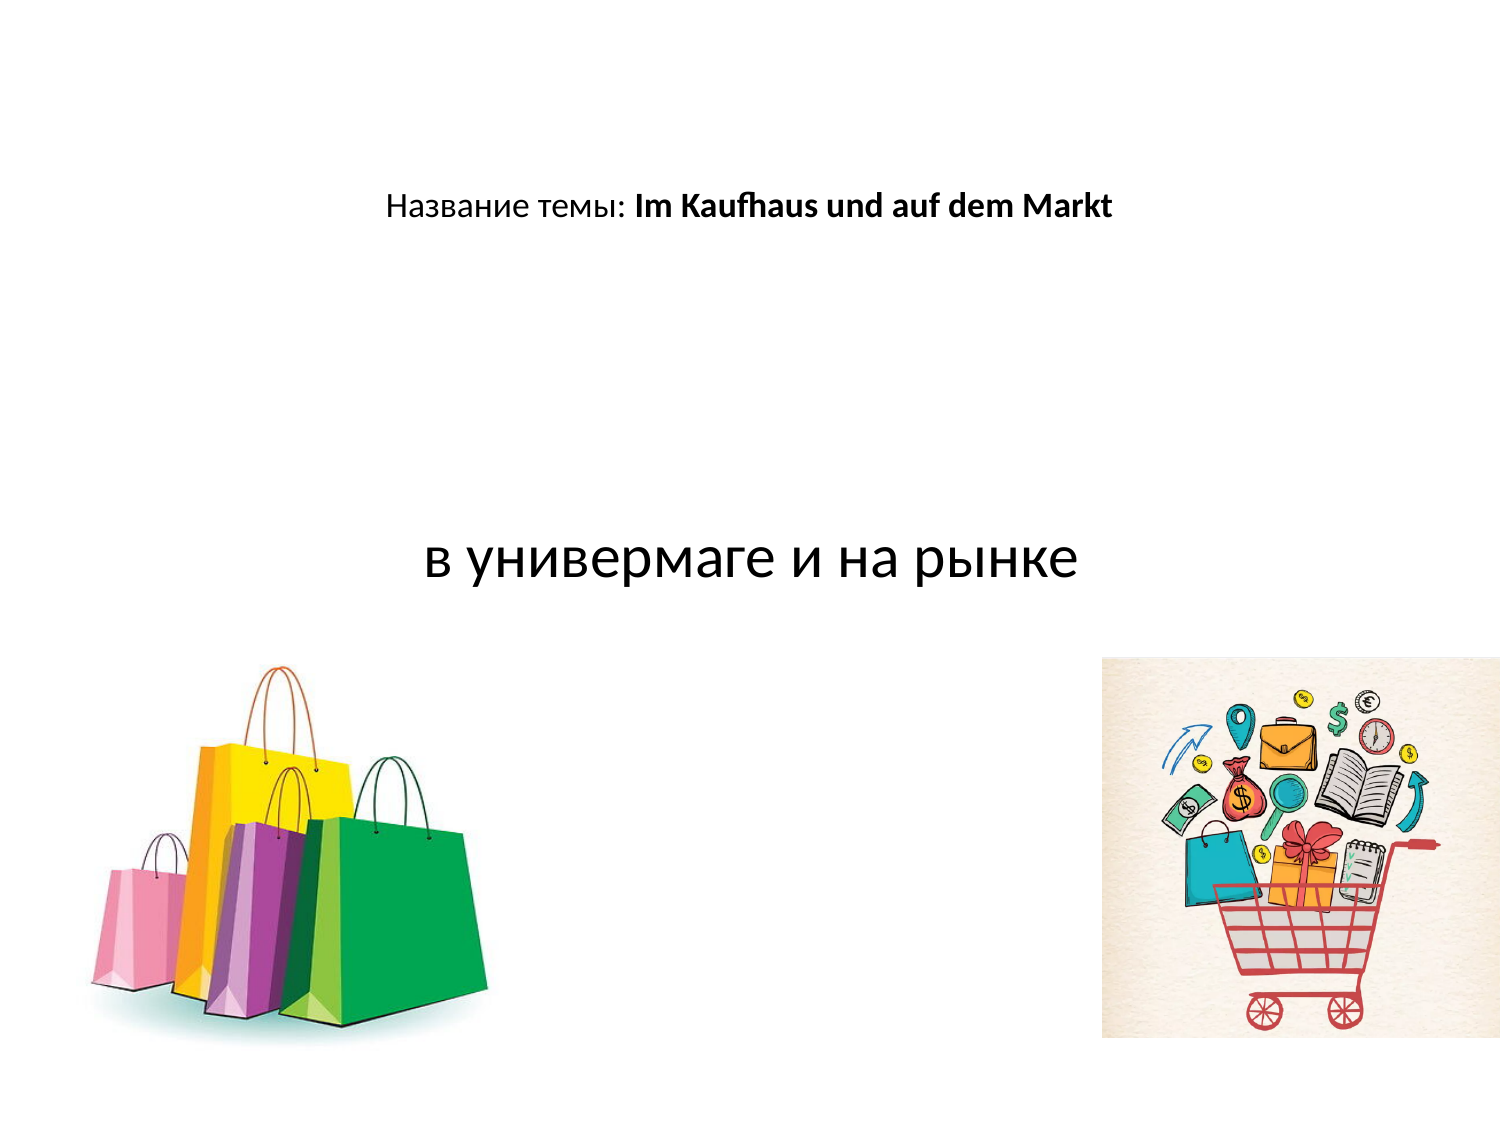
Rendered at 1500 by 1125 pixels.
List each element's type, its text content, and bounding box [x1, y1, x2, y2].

picture [76, 609, 503, 1069]
list в универмаге и на рынке [76, 397, 1427, 598]
title Название темы: Im Kaufhaus und auf dem Markt [75, 45, 1425, 233]
picture [1102, 656, 1500, 1038]
